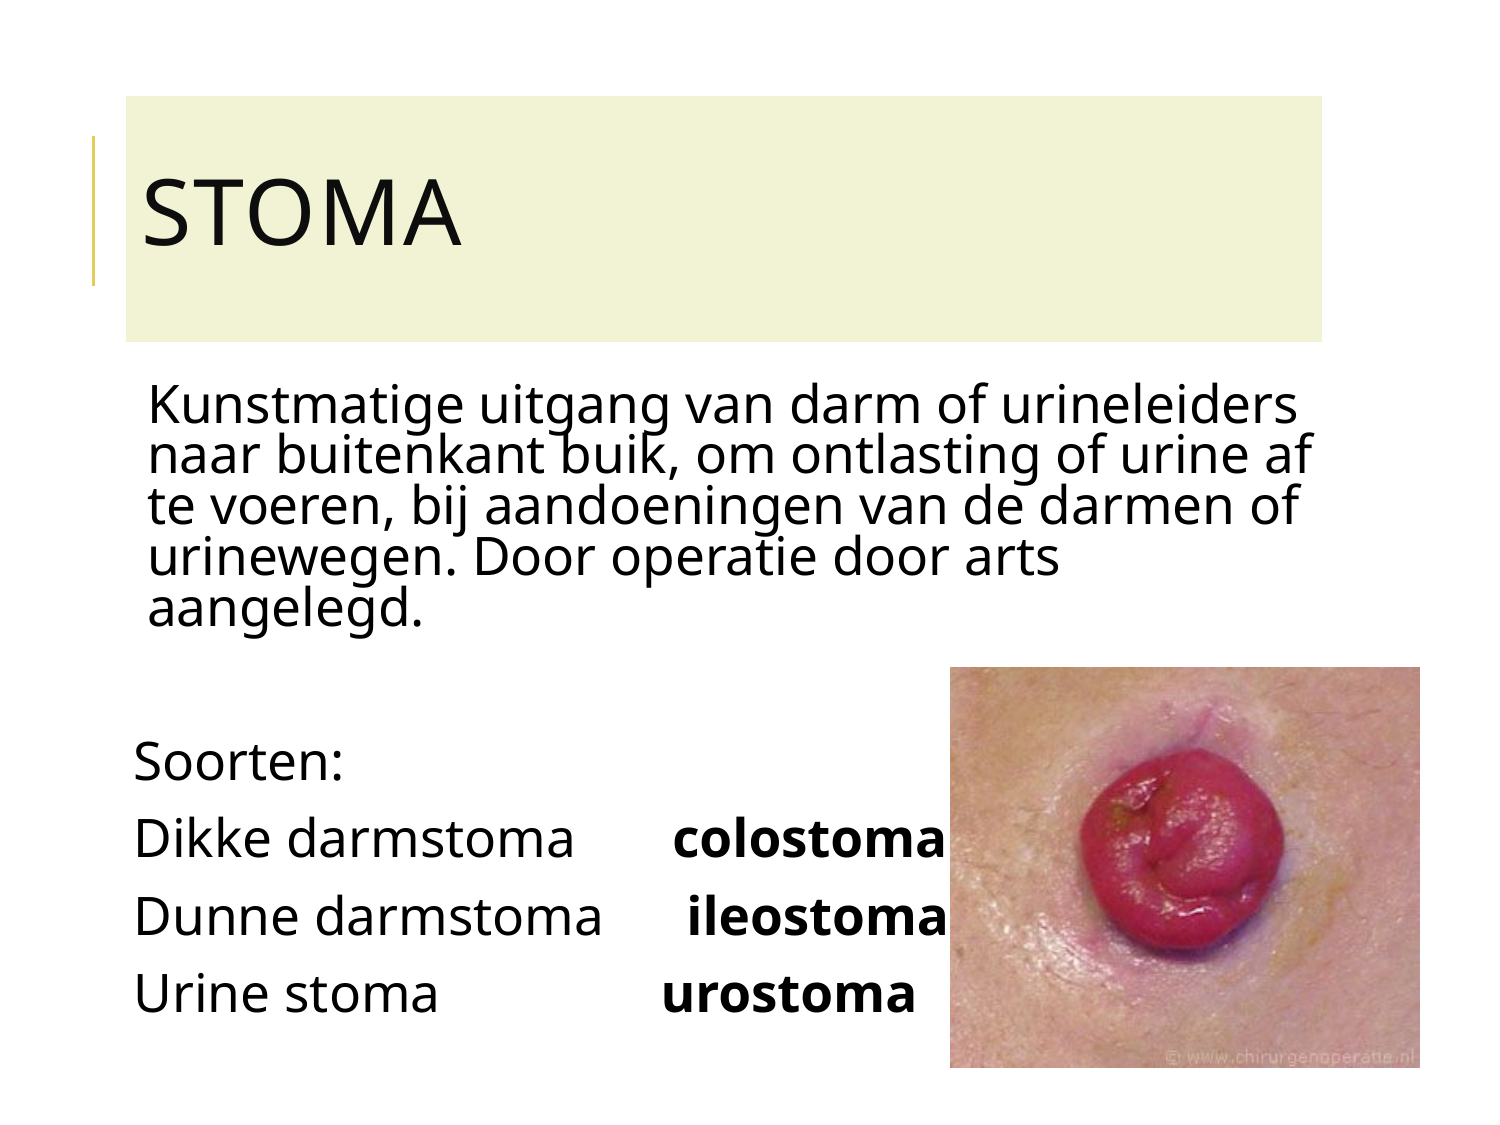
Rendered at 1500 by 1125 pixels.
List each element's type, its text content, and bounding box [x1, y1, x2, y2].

title Stoma [126, 96, 1322, 342]
list Kunstmatige uitgang van darm of urineleiders naar buitenkant buik, om ontlasting of urine af te voeren, bij aandoeningen van de darmen of urinewegen. Door operatie door arts aangelegd. Soorten: Dikke darmstoma colostoma Dunne darmstoma ileostoma Urine stoma urostoma [126, 375, 1322, 1035]
picture [950, 667, 1420, 1069]
